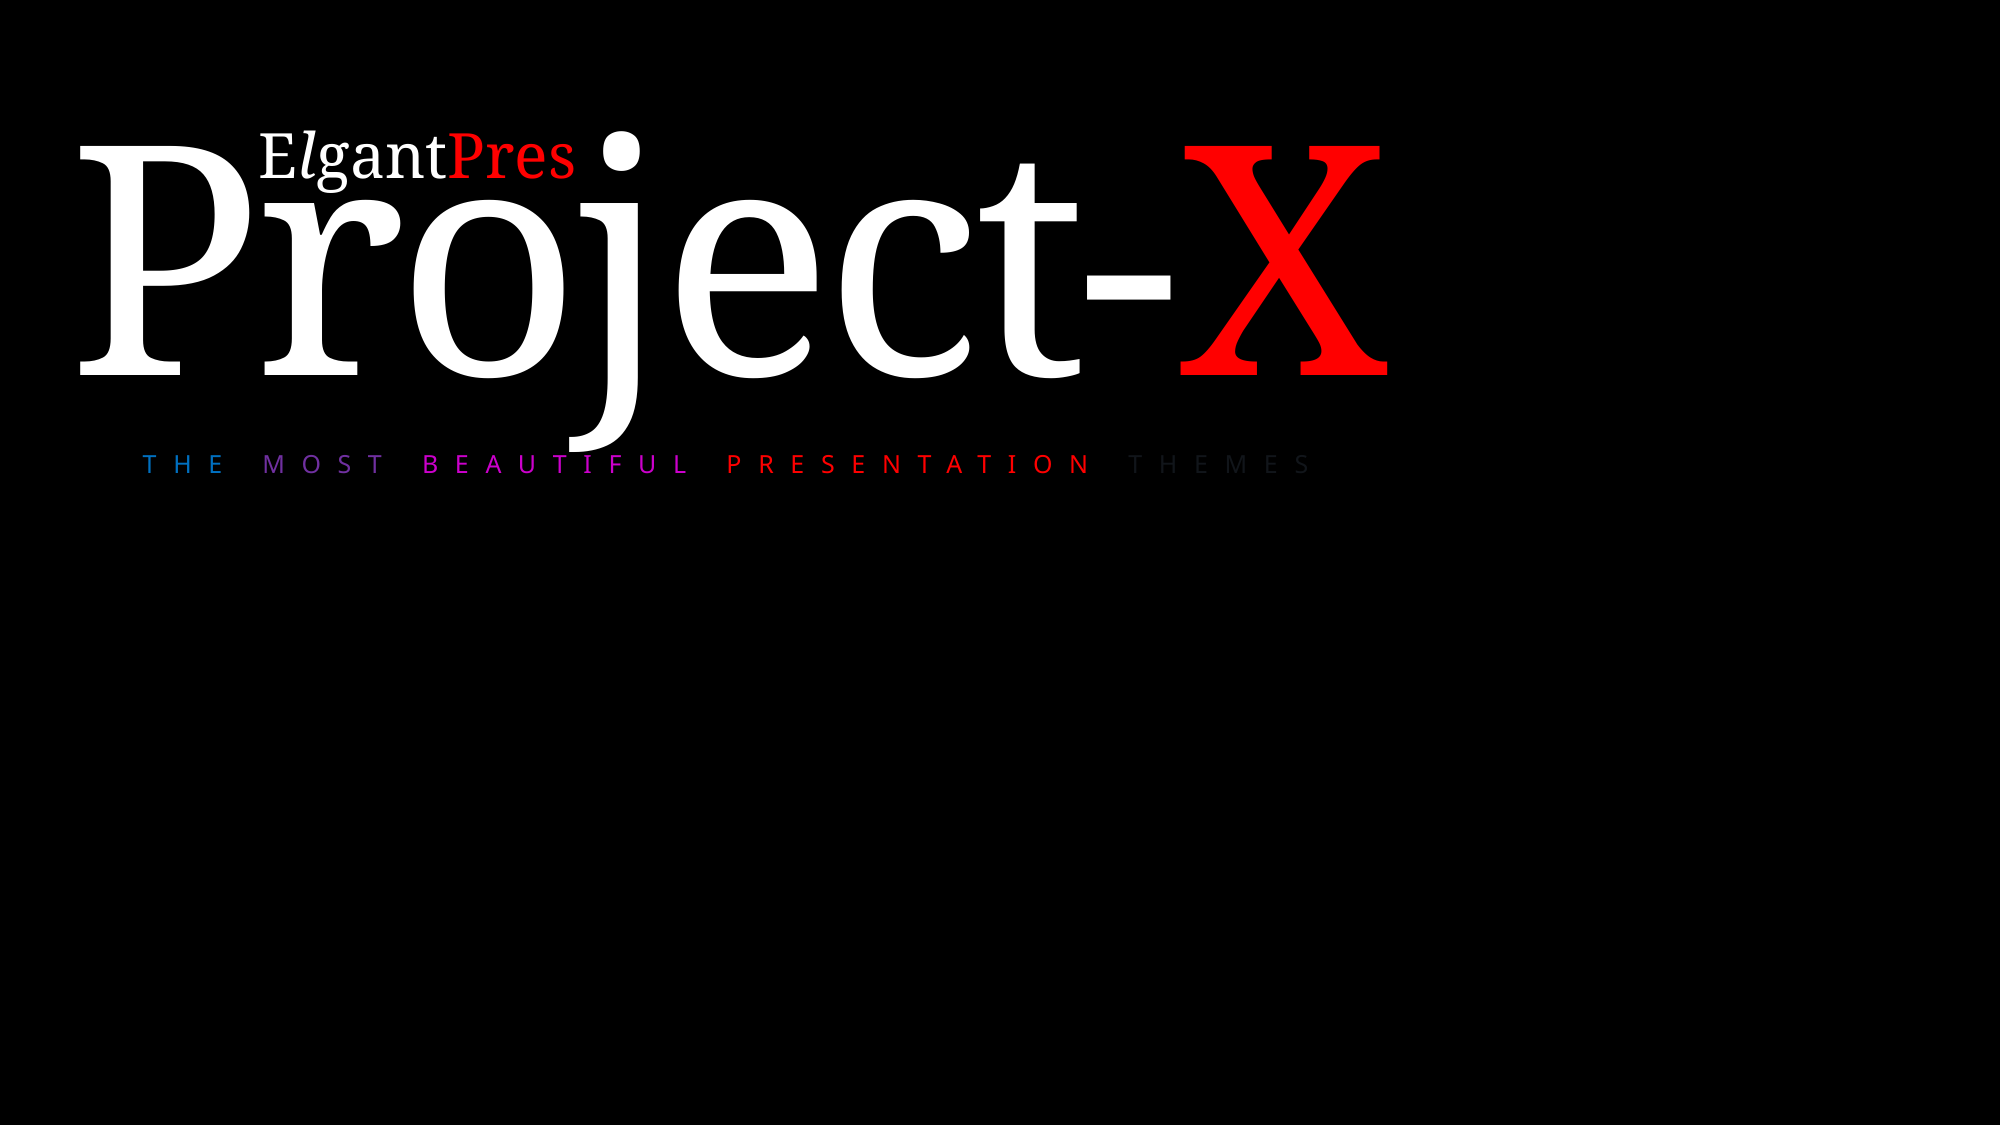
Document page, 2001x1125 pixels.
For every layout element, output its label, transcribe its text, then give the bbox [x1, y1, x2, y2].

text_box ElgantPres [243, 108, 600, 199]
text_box THE MOST BEAUTIFUL PRESENTATION THEMES [0, 441, 1452, 486]
text_box Project-X [53, 47, 1427, 441]
